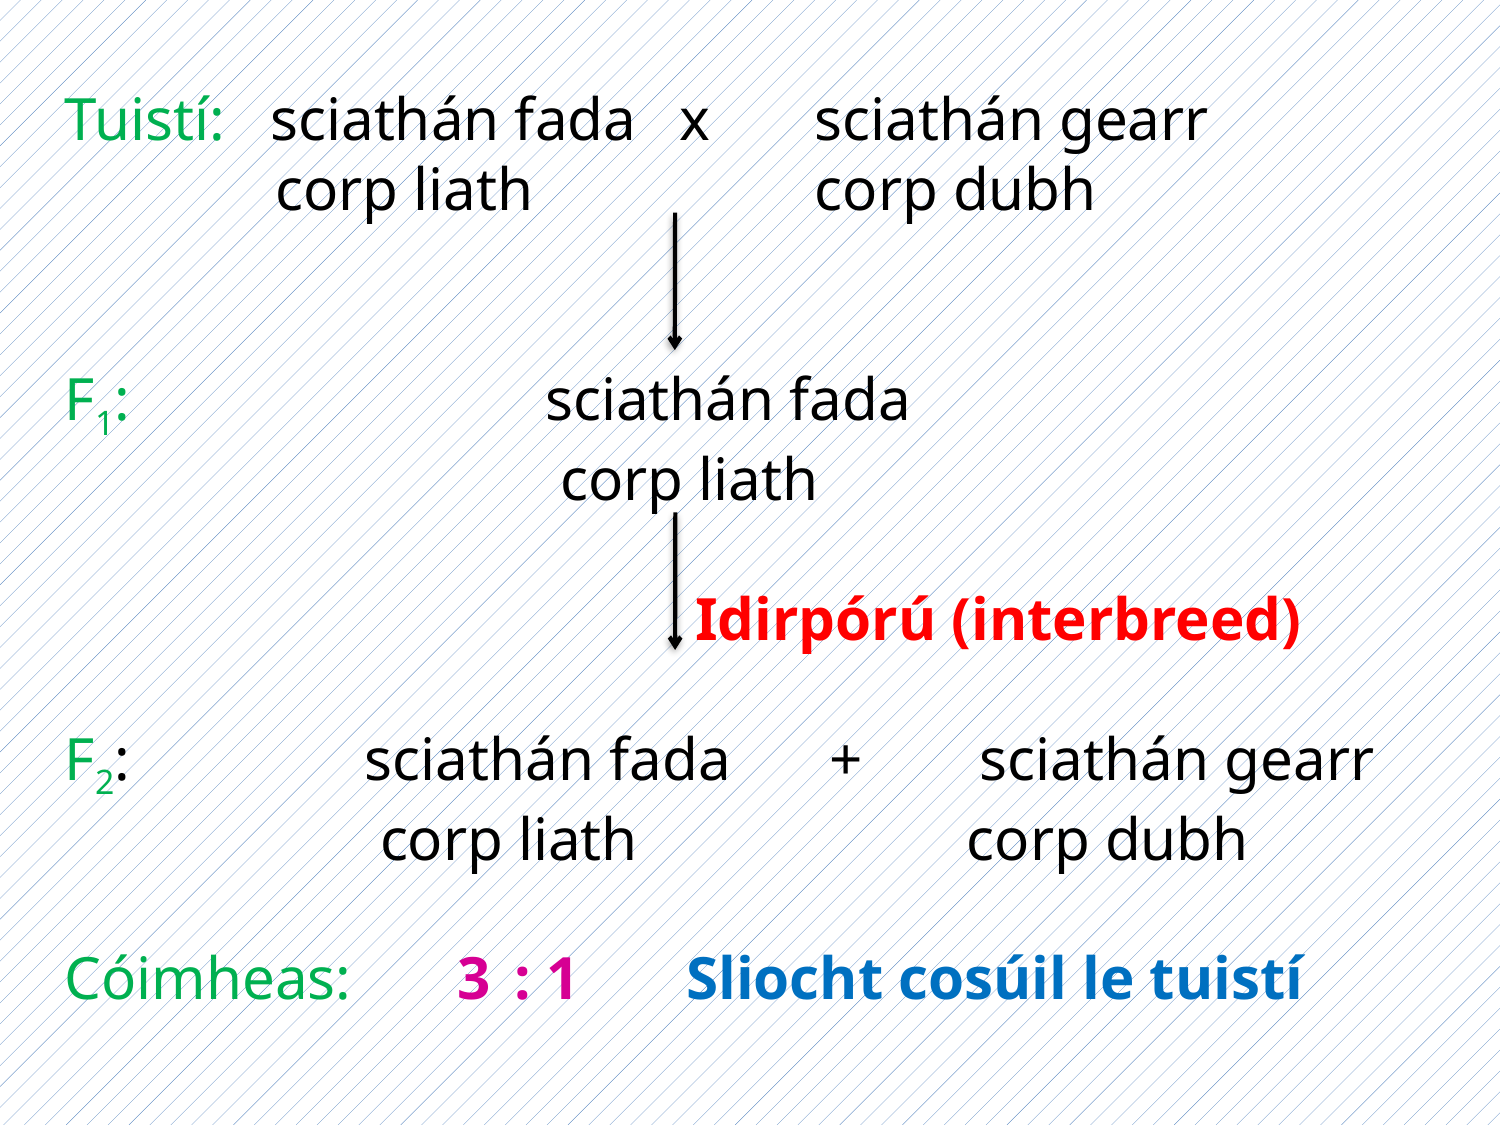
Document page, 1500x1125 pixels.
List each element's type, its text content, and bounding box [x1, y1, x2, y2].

text_box Tuistí: sciathán fada x sciathán gearr corp liath corp dubh F1: sciathán fada corp liath Idirpórú (interbreed) F2: sciathán fada + sciathán gearr corp liath corp dubh Cóimheas: 3 : 1 Sliocht cosúil le tuistí [49, 75, 1463, 1019]
